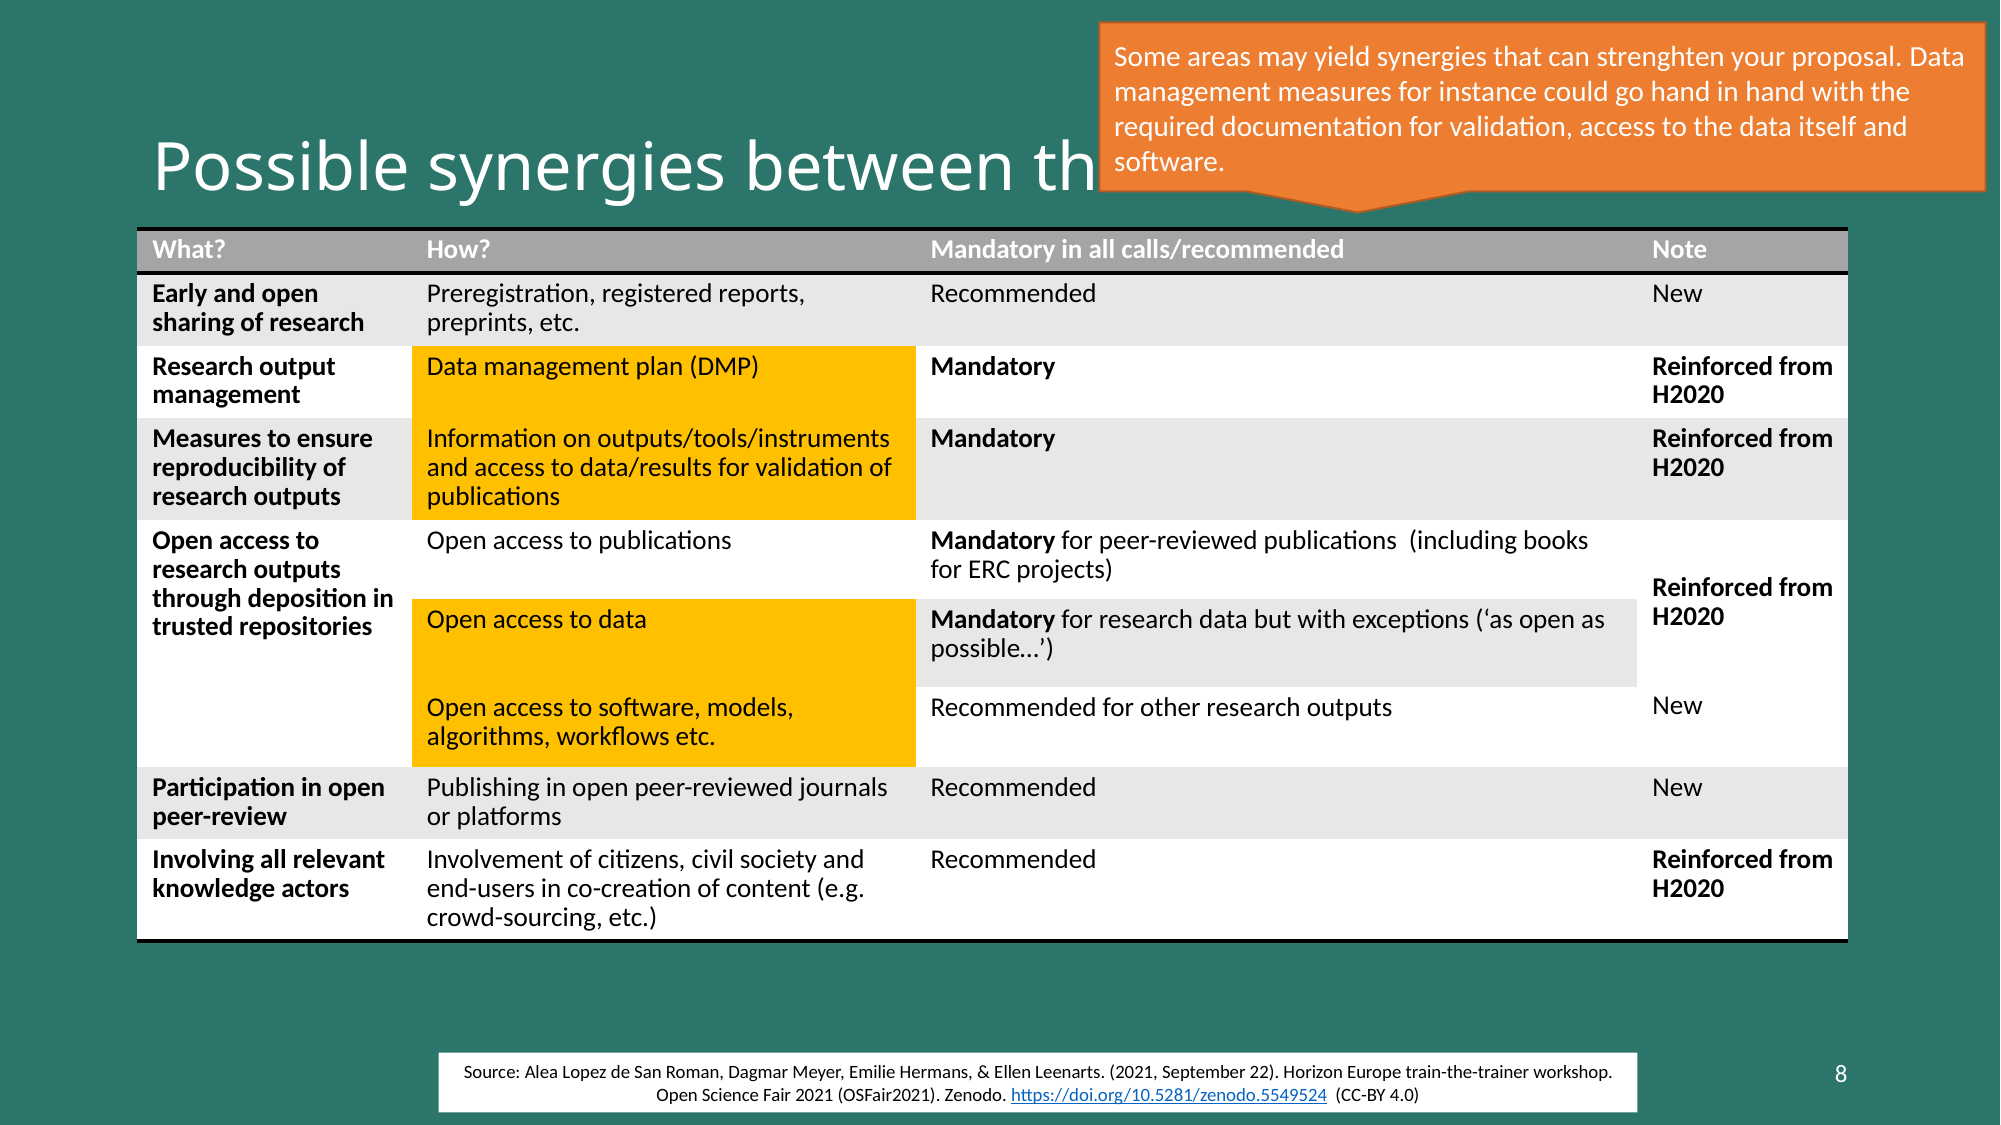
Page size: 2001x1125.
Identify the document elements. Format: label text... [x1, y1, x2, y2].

table_cell Recommended for other research outputs [916, 687, 1637, 767]
table_cell Recommended [916, 839, 1637, 939]
table_cell Mandatory [916, 418, 1637, 520]
table_cell Research output management [137, 346, 412, 418]
table_cell Measures to ensure reproducibility of research outputs [137, 418, 412, 520]
title Possible synergies between them [137, 59, 1382, 227]
table_cell Recommended [916, 767, 1637, 839]
table_cell Publishing in open peer-reviewed journals or platforms [412, 767, 916, 839]
table_cell Open access to publications [412, 520, 916, 599]
table_cell Information on outputs/tools/instruments and access to data/results for validation of publications [412, 418, 916, 520]
table_cell Participation in open peer-review [137, 767, 412, 839]
table_cell Involving all relevant knowledge actors [137, 839, 412, 939]
table_cell Open access to research outputs through deposition in trusted repositories [137, 520, 412, 767]
table_cell Recommended [916, 275, 1637, 346]
table_header What? [137, 231, 412, 271]
table_cell Open access to data [412, 599, 916, 687]
table_cell Reinforced from H2020 [1637, 346, 1848, 418]
table_header Mandatory in all calls/recommended [916, 231, 1637, 271]
table_cell Data management plan (DMP) [412, 346, 916, 418]
table_cell Early and open sharing of research [137, 275, 412, 346]
table_cell Preregistration, registered reports, preprints, etc. [412, 275, 916, 346]
table_cell Involvement of citizens, civil society and end-users in co-creation of content (e.g. crowd-sourcing, etc.) [412, 839, 916, 939]
table_cell New [1637, 767, 1848, 839]
table_cell Mandatory for peer-reviewed publications (including books for ERC projects) [916, 520, 1637, 599]
table_cell Reinforced from H2020 [1637, 418, 1848, 520]
table_cell Reinforced from H2020 [1637, 520, 1848, 687]
table_cell Mandatory [916, 346, 1637, 418]
table_cell Open access to software, models, algorithms, workflows etc. [412, 687, 916, 767]
text_box Source: Alea Lopez de San Roman, Dagmar Meyer, Emilie Hermans, & Ellen Leenarts. (2021, September 22). Horizon Europe train-the-trainer workshop. Open Science Fair 2021 (OSFair2021). Zenodo. https://doi.org/10.5281/zenodo.5549524 (CC-BY 4.0) [438, 1052, 1638, 1113]
table_cell New [1637, 687, 1848, 767]
table_cell Reinforced from H2020 [1637, 839, 1848, 939]
table_header Note [1637, 231, 1848, 271]
slide_number 8 [1412, 1042, 1863, 1103]
table_cell Mandatory for research data but with exceptions (‘as open as possible…’) [916, 599, 1637, 687]
text_box Some areas may yield synergies that can strenghten your proposal. Data management measures for instance could go hand in hand with the required documentation for validation, access to the data itself and software. [1098, 21, 1987, 214]
table_cell New [1637, 275, 1848, 346]
table_header How? [412, 231, 916, 271]
